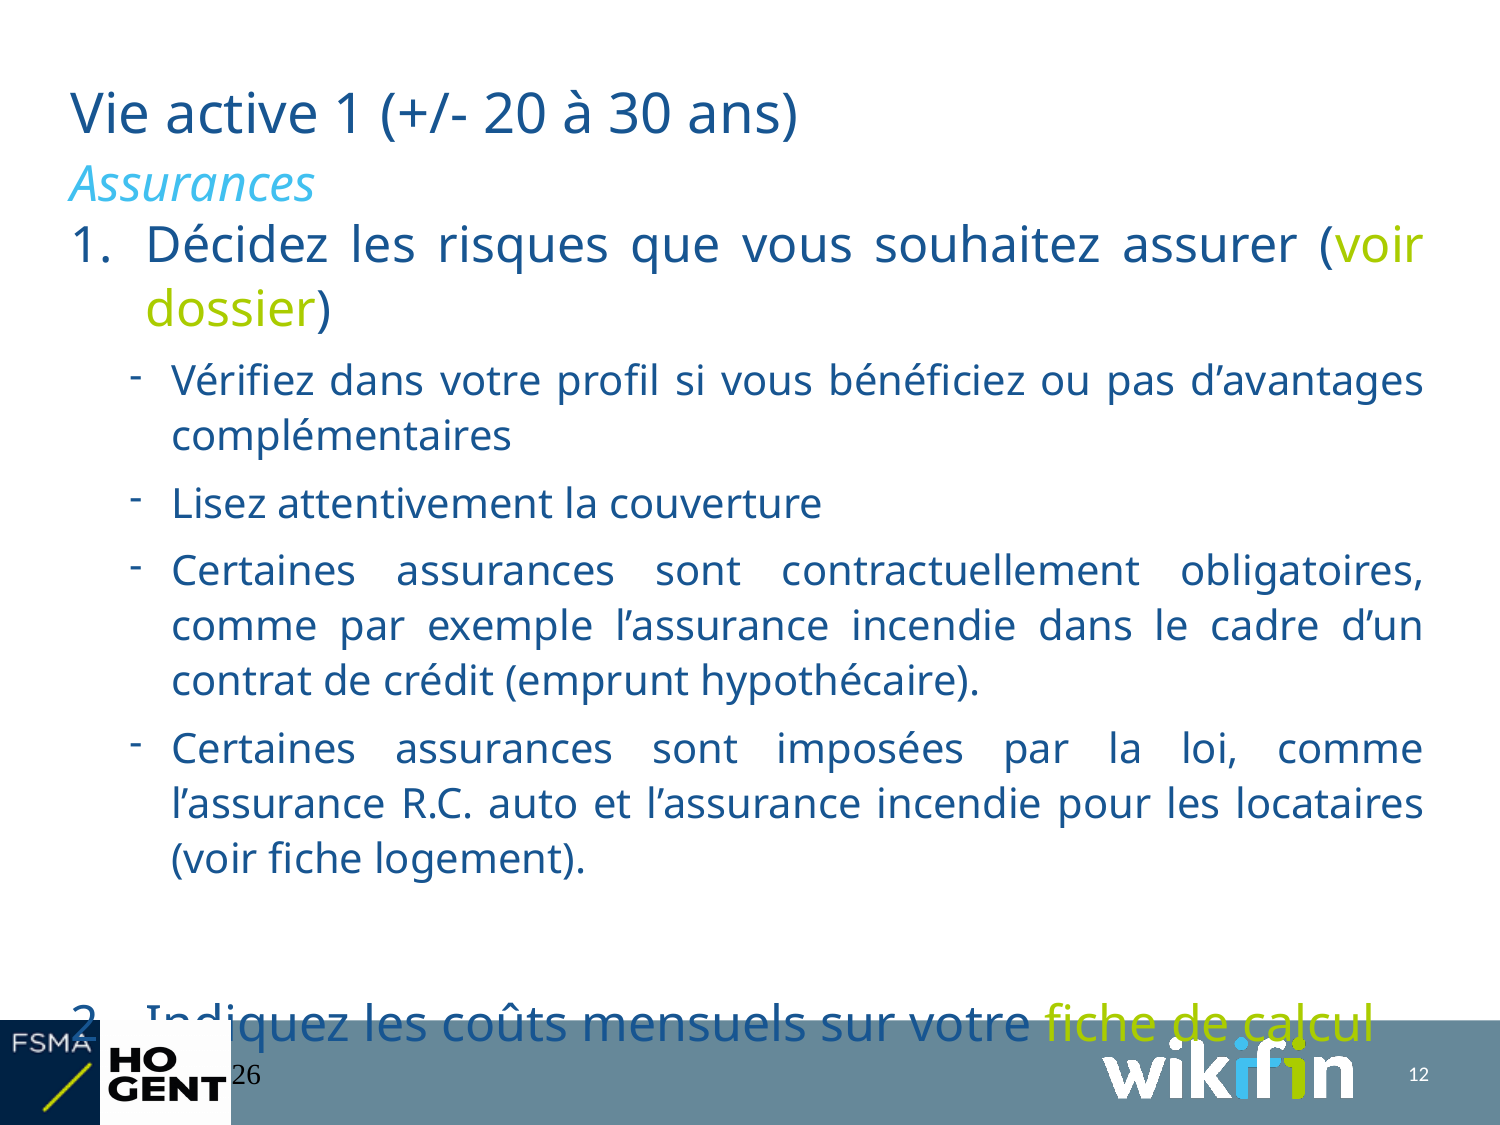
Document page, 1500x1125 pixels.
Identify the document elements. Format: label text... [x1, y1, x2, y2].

picture [1102, 1066, 1353, 1099]
slide_number 12 [1355, 1020, 1430, 1125]
picture [0, 1020, 231, 1125]
list Décidez les risques que vous souhaitez assurer (voir dossier) Vérifiez dans votre profil si vous bénéficiez ou pas d’avantages complémentaires Lisez attentivement la couverture Certaines assurances sont contractuellement obligatoires, comme par exemple l’assurance incendie dans le cadre d’un contrat de crédit (emprunt hypothécaire). Certaines assurances sont imposées par la loi, comme l’assurance R.C. auto et l’assurance incendie pour les locataires (voir fiche logement). Indiquez les coûts mensuels sur votre fiche de calcul [70, 208, 1425, 1066]
title Vie active 1 (+/- 20 à 30 ans) Assurances [70, 78, 1425, 208]
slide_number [231, 1020, 396, 1125]
